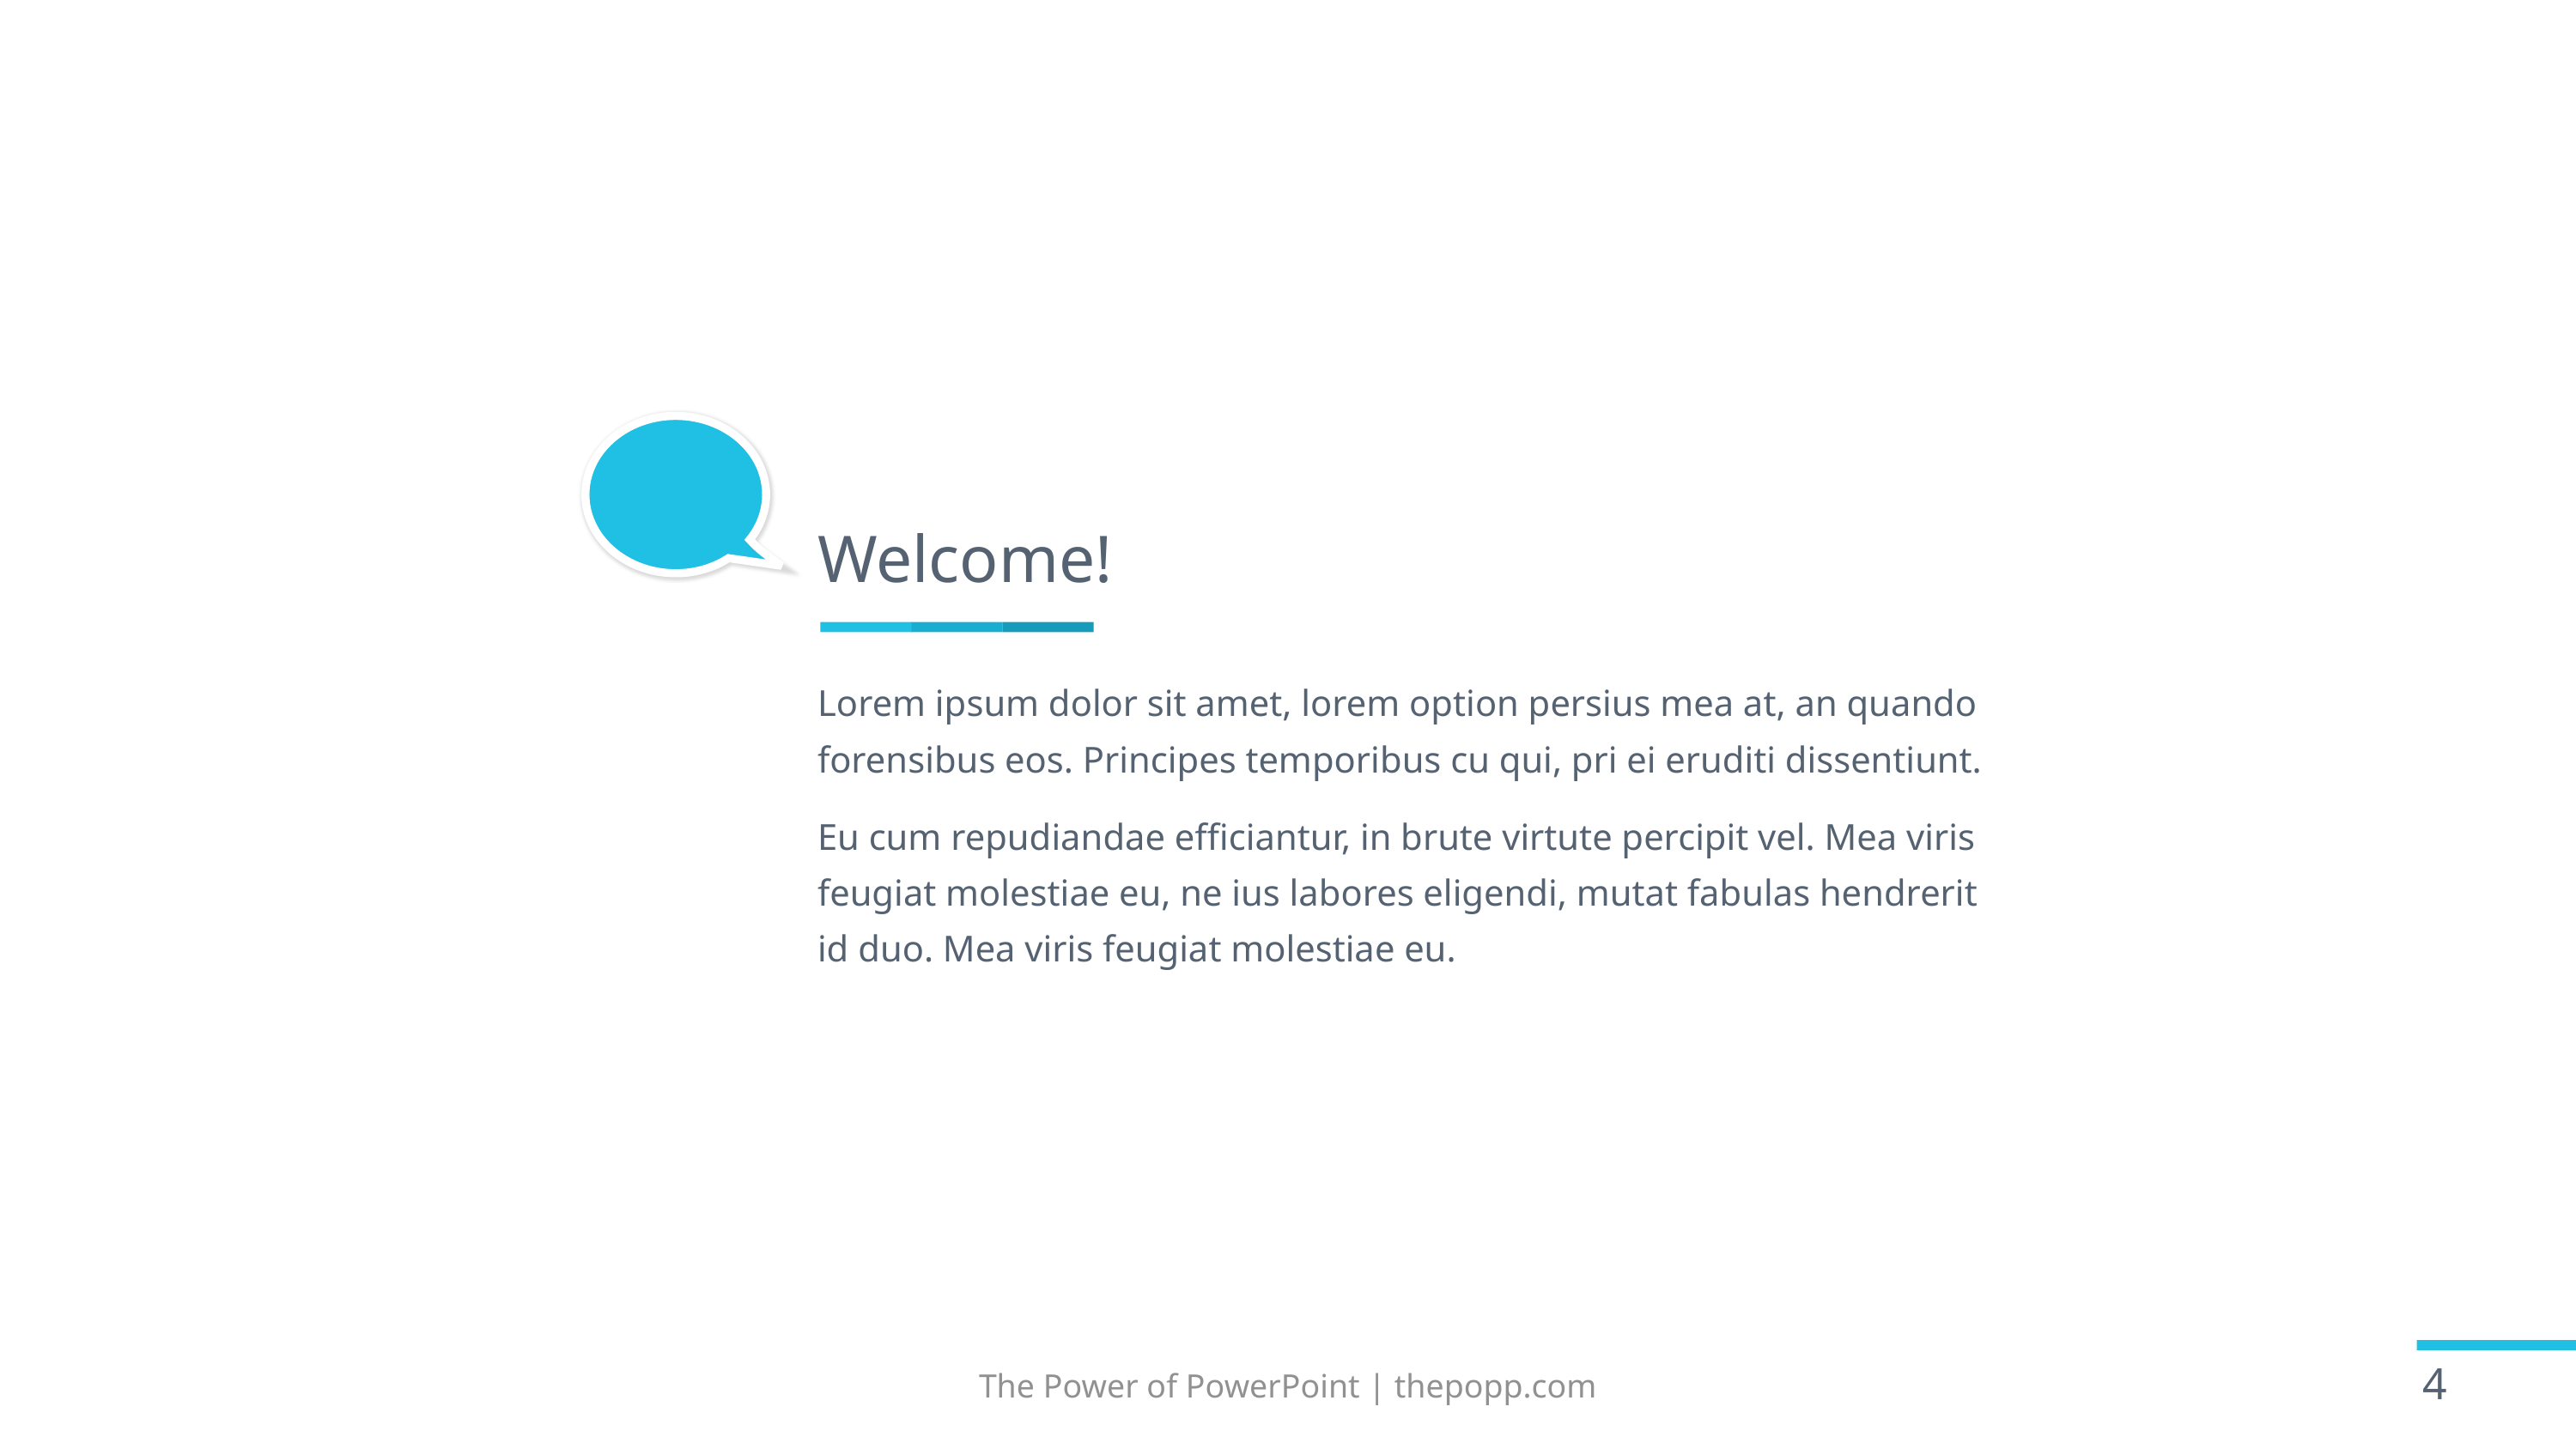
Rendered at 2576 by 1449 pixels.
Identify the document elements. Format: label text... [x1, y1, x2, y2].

list Welcome! [805, 504, 2008, 609]
slide_number 4 [2409, 1351, 2576, 1421]
list Lorem ipsum dolor sit amet, lorem option persius mea at, an quando forensibus eos. Principes temporibus cu qui, pri ei eruditi dissentiunt. Eu cum repudiandae efficiantur, in brute virtute percipit vel. Mea viris feugiat molestiae eu, ne ius labores eligendi, mutat fabulas hendrerit id duo. Mea viris feugiat molestiae eu. [805, 661, 2008, 995]
footer The Power of PowerPoint | thepopp.com [853, 1349, 1723, 1427]
